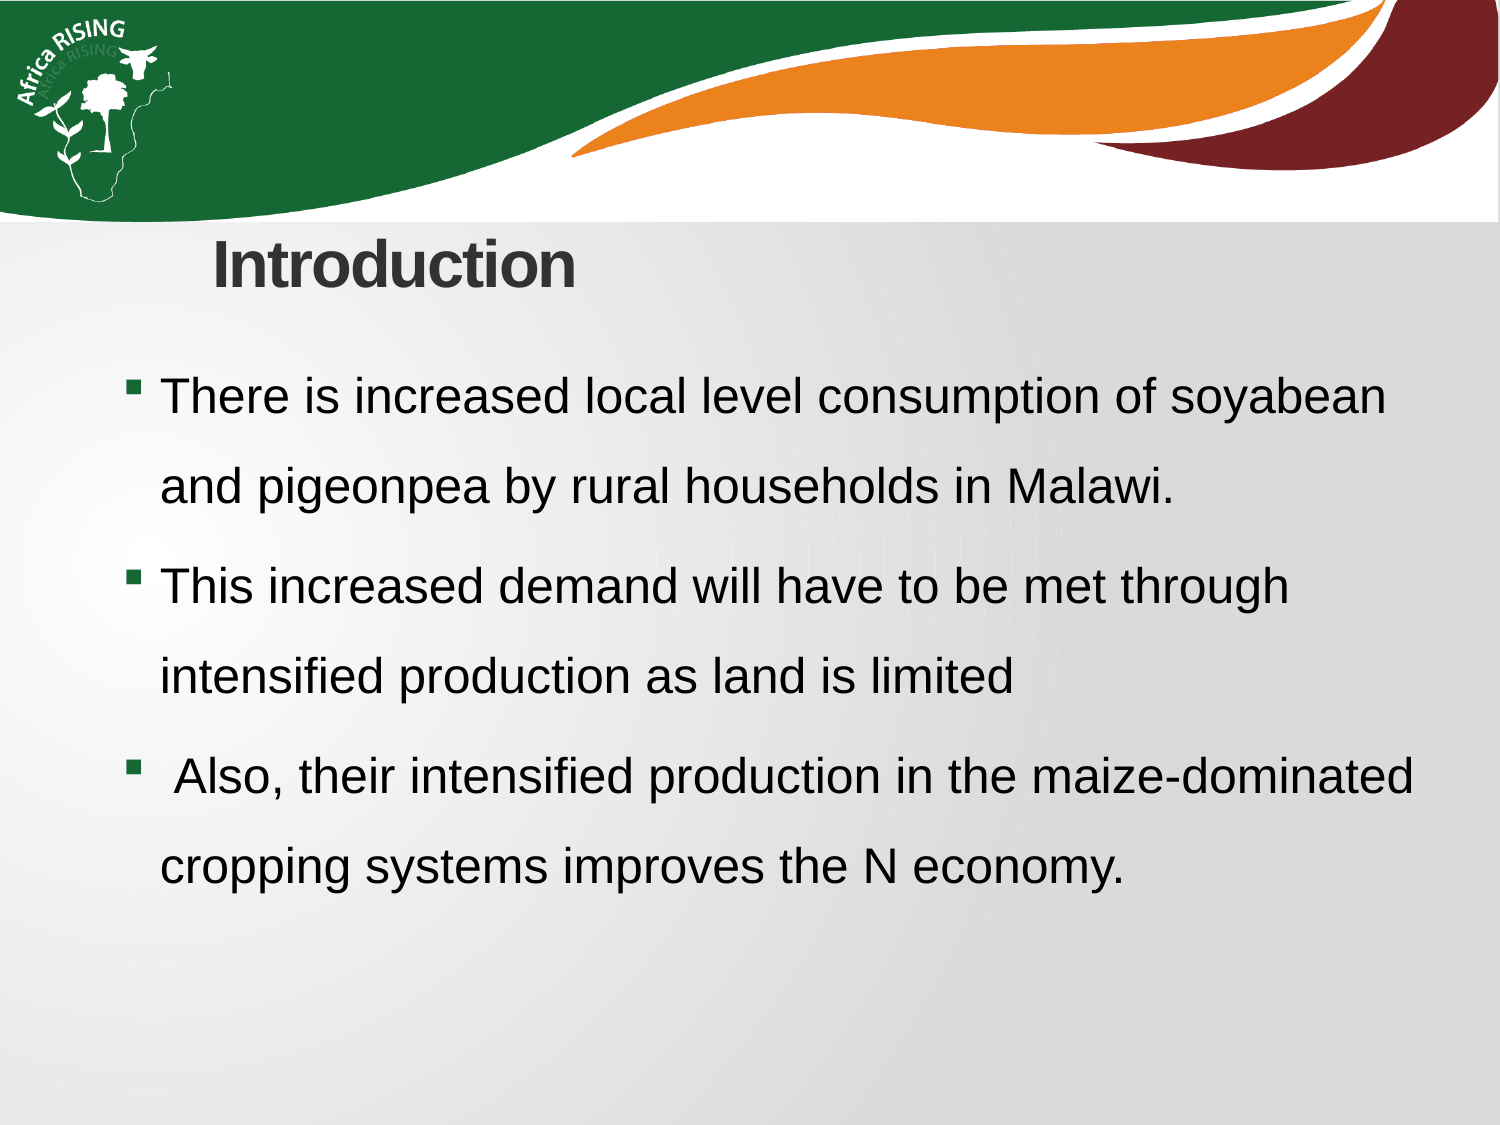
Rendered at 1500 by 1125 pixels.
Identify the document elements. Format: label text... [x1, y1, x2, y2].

list There is increased local level consumption of soyabean and pigeonpea by rural households in Malawi. This increased demand will have to be met through intensified production as land is limited Also, their intensified production in the maize-dominated cropping systems improves the N economy. [88, 326, 1438, 1024]
title Introduction [47, 184, 1438, 327]
picture [0, 0, 1499, 222]
